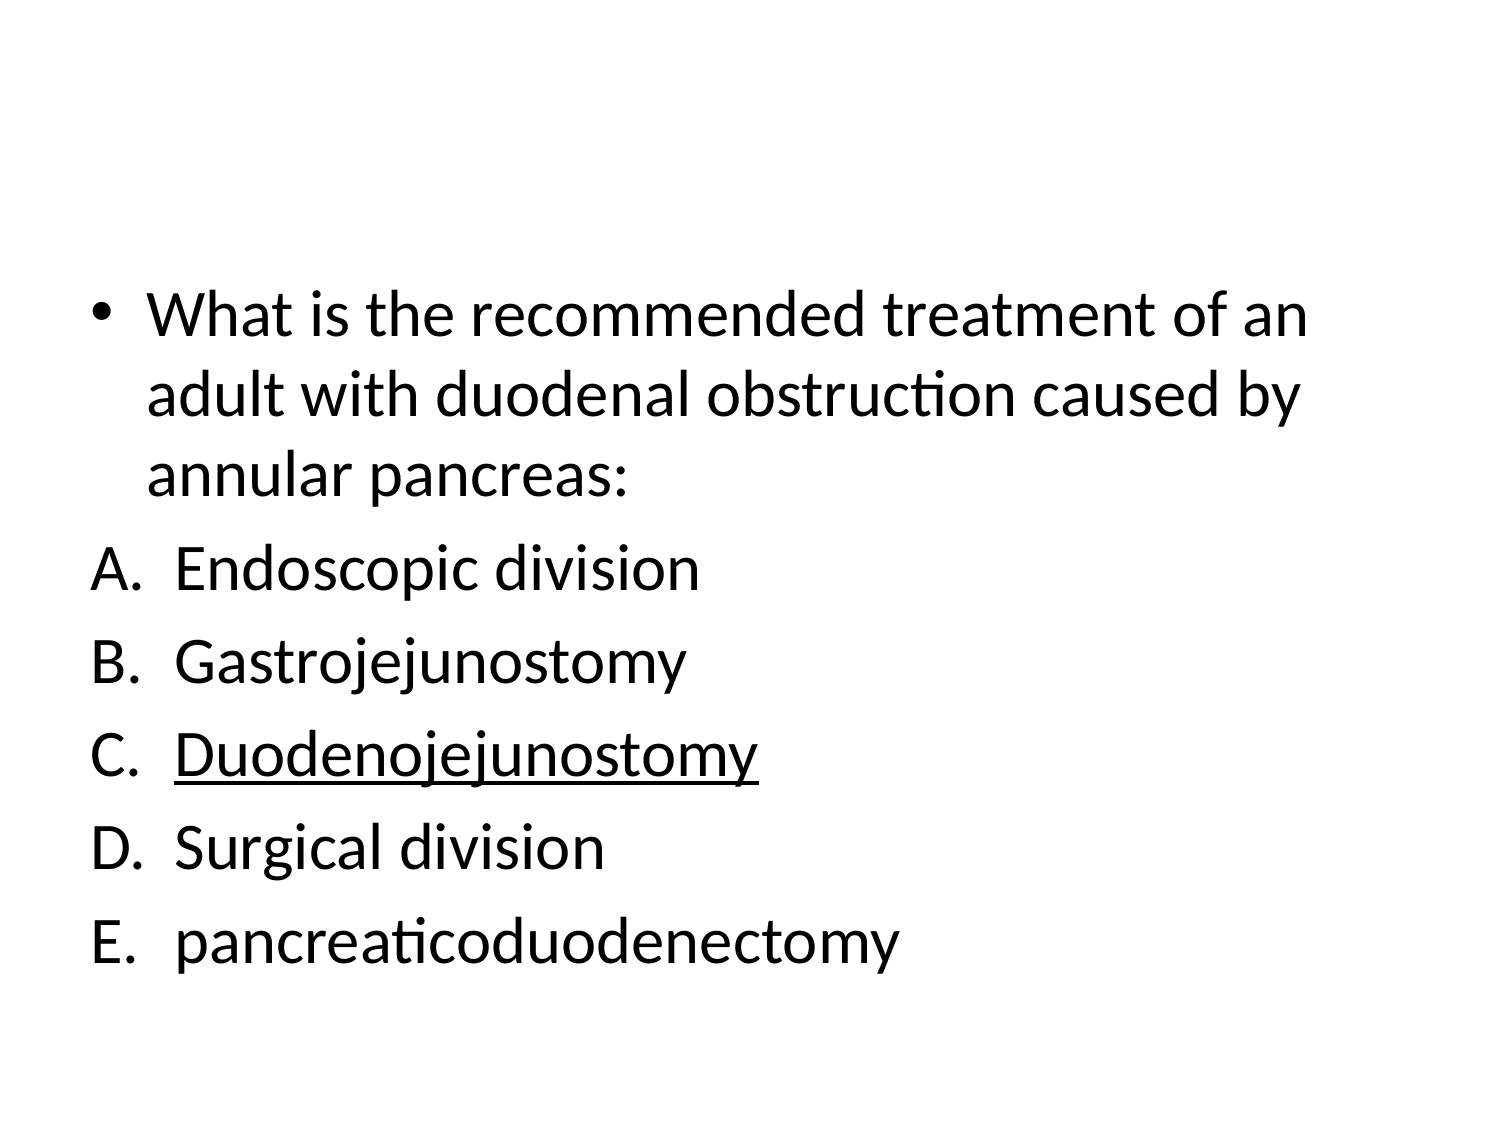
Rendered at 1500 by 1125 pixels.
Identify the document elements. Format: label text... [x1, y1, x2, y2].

list What is the recommended treatment of an adult with duodenal obstruction caused by annular pancreas: Endoscopic division Gastrojejunostomy Duodenojejunostomy Surgical division pancreaticoduodenectomy [75, 262, 1425, 1005]
